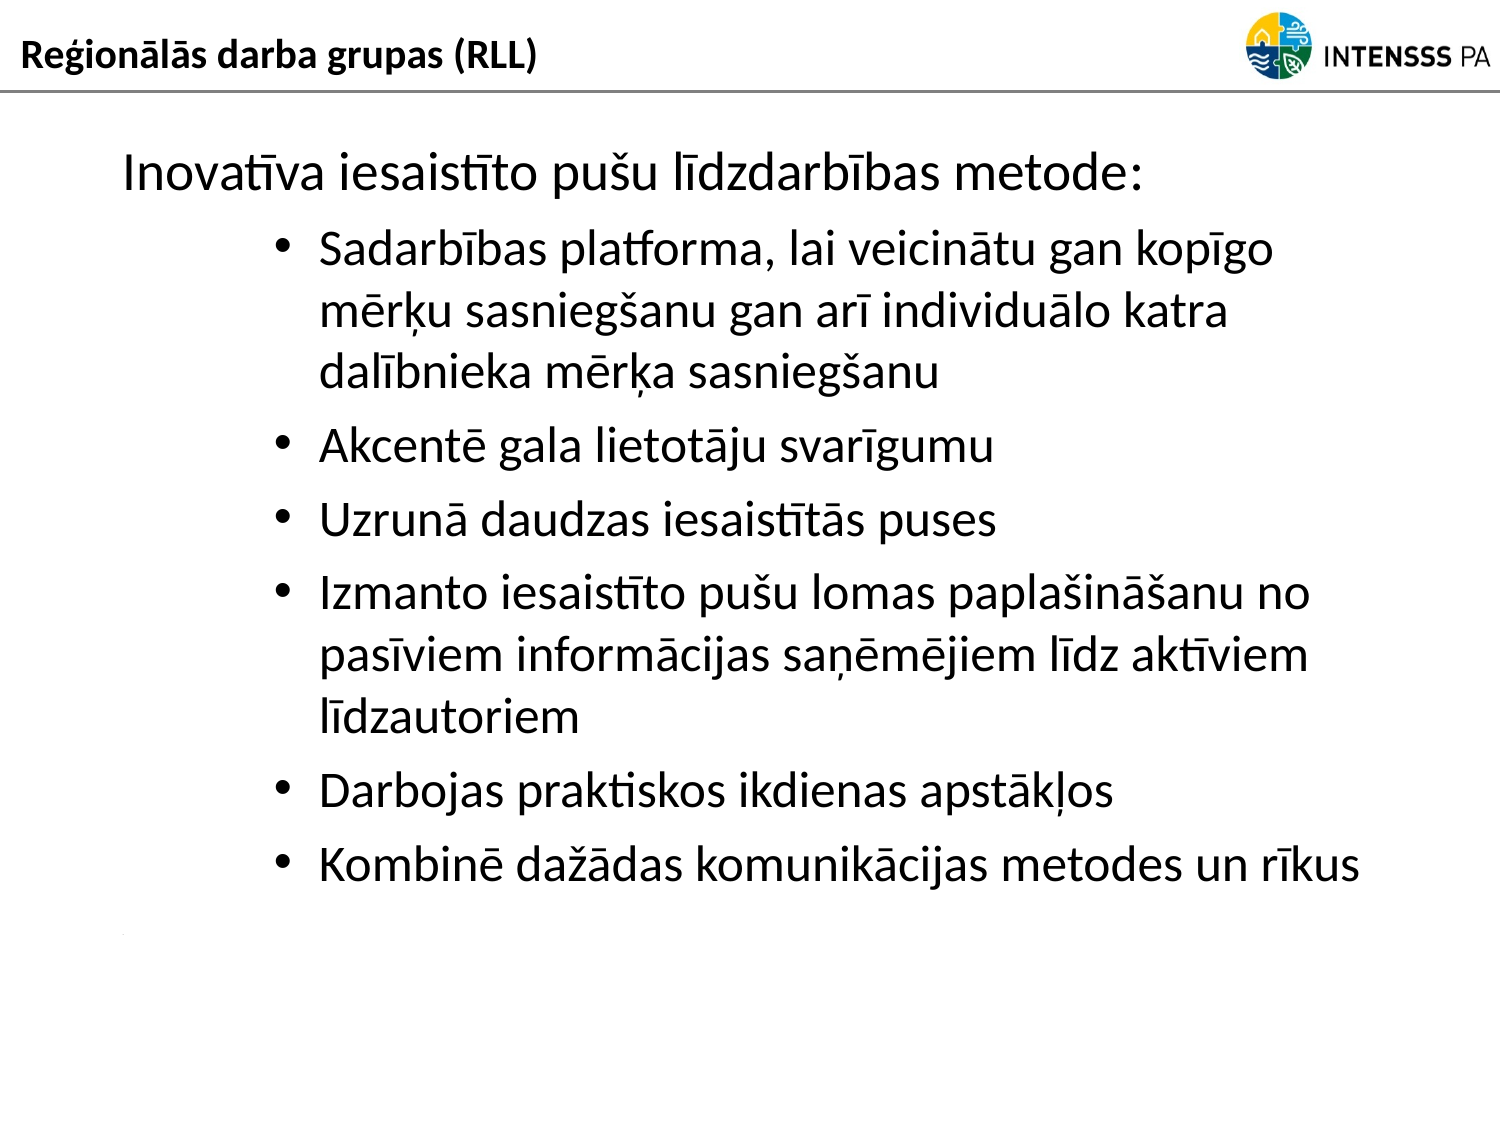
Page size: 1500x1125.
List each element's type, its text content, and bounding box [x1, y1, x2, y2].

text_box Reģionālās darba grupas (RLL) [5, 19, 809, 84]
picture [1239, 7, 1495, 85]
text_box Inovatīva iesaistīto pušu līdzdarbības metode: Sadarbības platforma, lai veicinātu gan kopīgo mērķu sasniegšanu gan arī individuālo katra dalībnieka mērķa sasniegšanu Akcentē gala lietotāju svarīgumu Uzrunā daudzas iesaistītās puses Izmanto iesaistīto pušu lomas paplašināšanu no pasīviem informācijas saņēmējiem līdz aktīviem līdzautoriem Darbojas praktiskos ikdienas apstākļos Kombinē dažādas komunikācijas metodes un rīkus [108, 125, 1420, 965]
